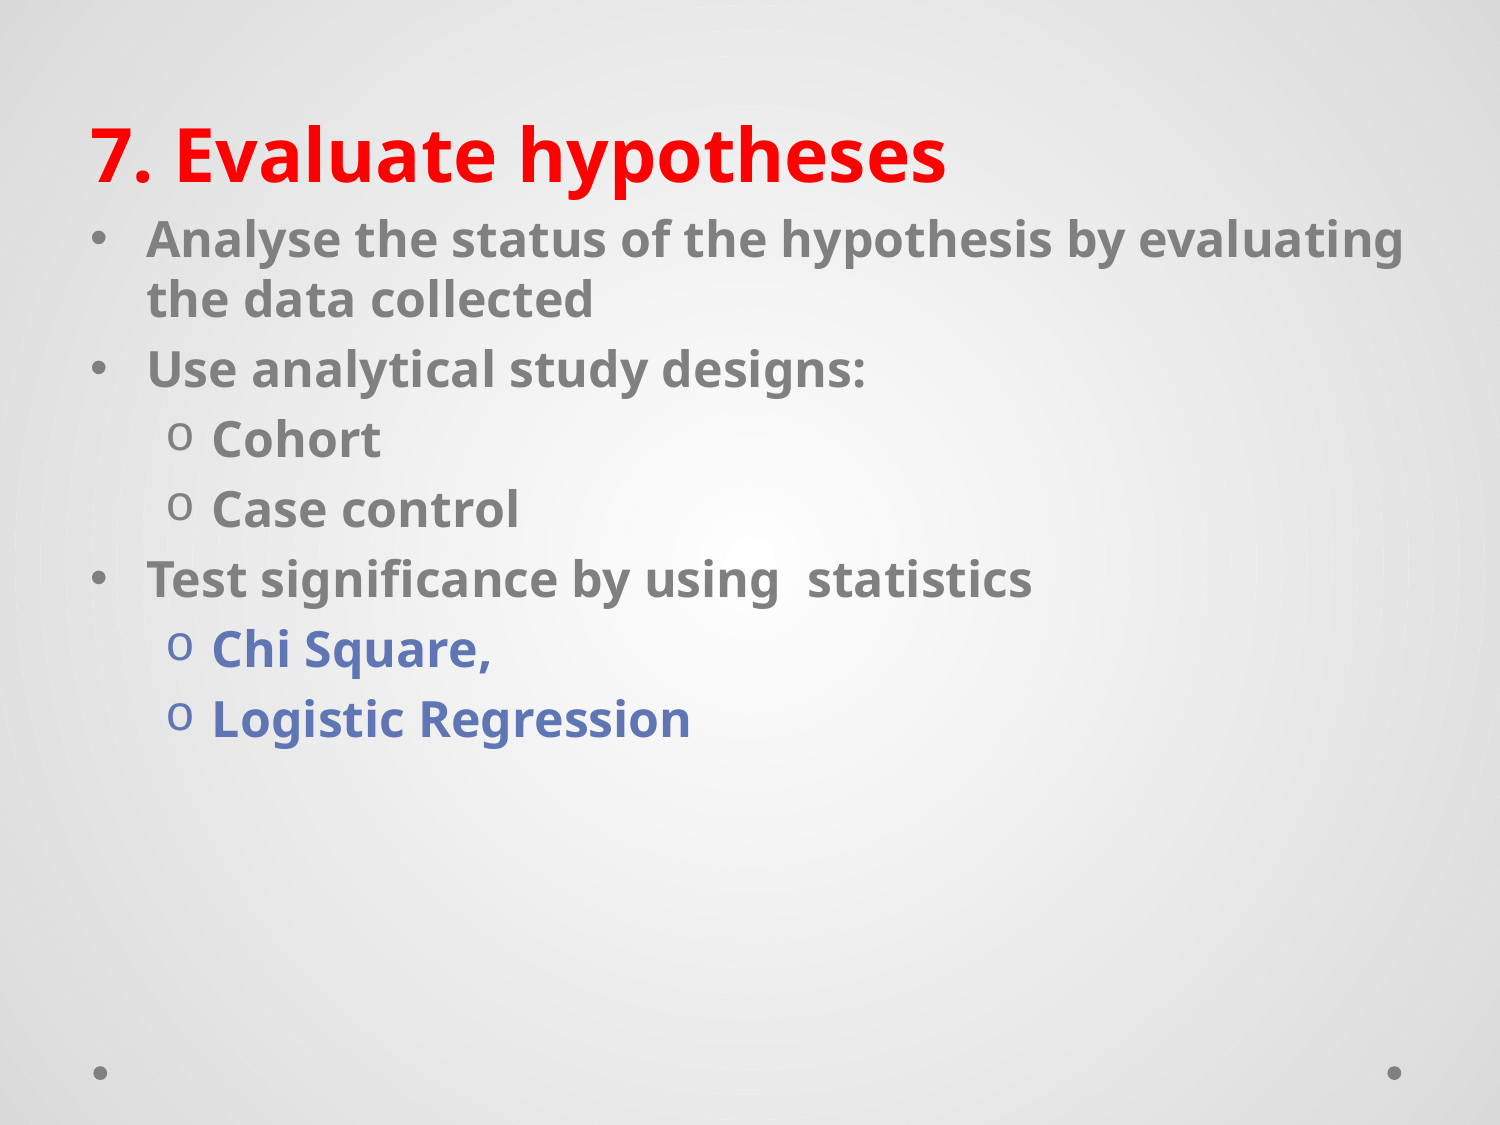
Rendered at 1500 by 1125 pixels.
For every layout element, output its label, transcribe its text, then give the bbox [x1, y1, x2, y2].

list 7. Evaluate hypotheses Analyse the status of the hypothesis by evaluating the data collected Use analytical study designs: Cohort Case control Test significance by using statistics Chi Square, Logistic Regression [75, 99, 1425, 1005]
